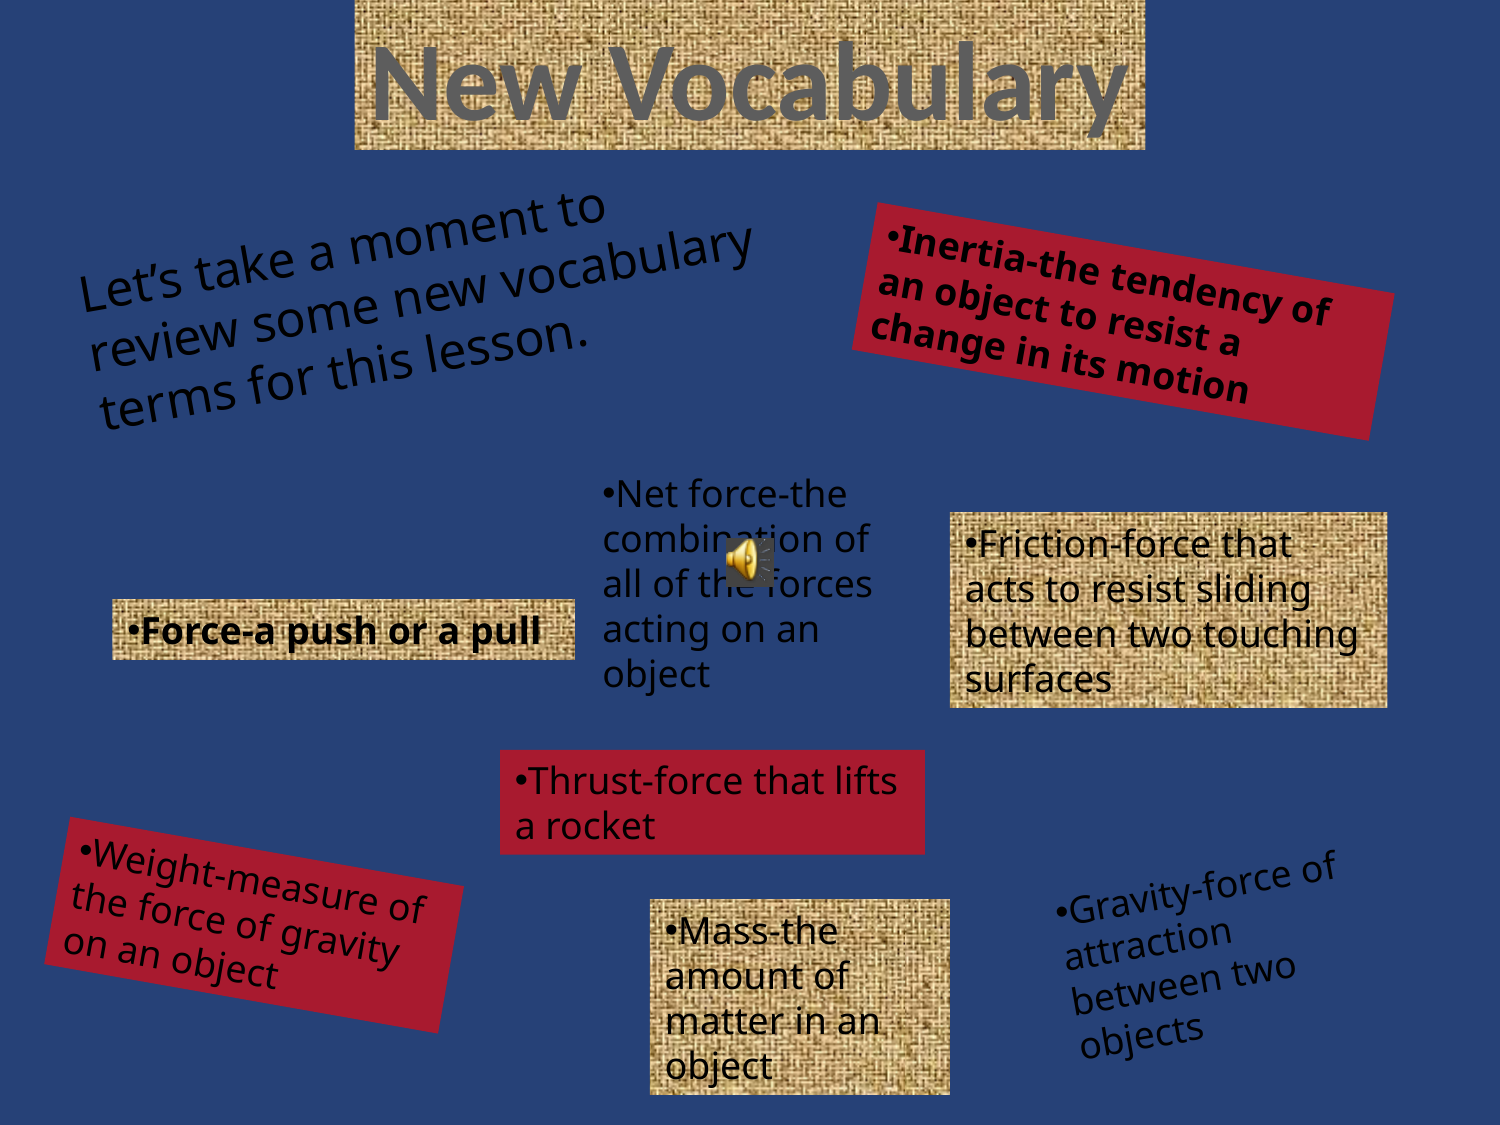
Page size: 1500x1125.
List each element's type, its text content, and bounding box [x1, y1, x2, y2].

text_box Gravity-force of attraction between two objects [1035, 822, 1427, 1078]
text_box Thrust-force that lifts a rocket [500, 749, 925, 855]
text_box Let’s take a moment to review some new vocabulary terms for this lesson. [50, 88, 814, 496]
text_box Inertia-the tendency of an object to resist a change in its motion [851, 202, 1395, 441]
text_box Net force-the combination of all of the forces acting on an object [587, 462, 913, 703]
text_box Weight-measure of the force of gravity on an object [44, 816, 464, 1034]
picture [724, 537, 776, 588]
text_box Friction-force that acts to resist sliding between two touching surfaces [949, 512, 1388, 708]
text_box New Vocabulary [354, 0, 1146, 150]
text_box Force-a push or a pull [112, 599, 575, 660]
text_box Mass-the amount of matter in an object [649, 899, 950, 1095]
